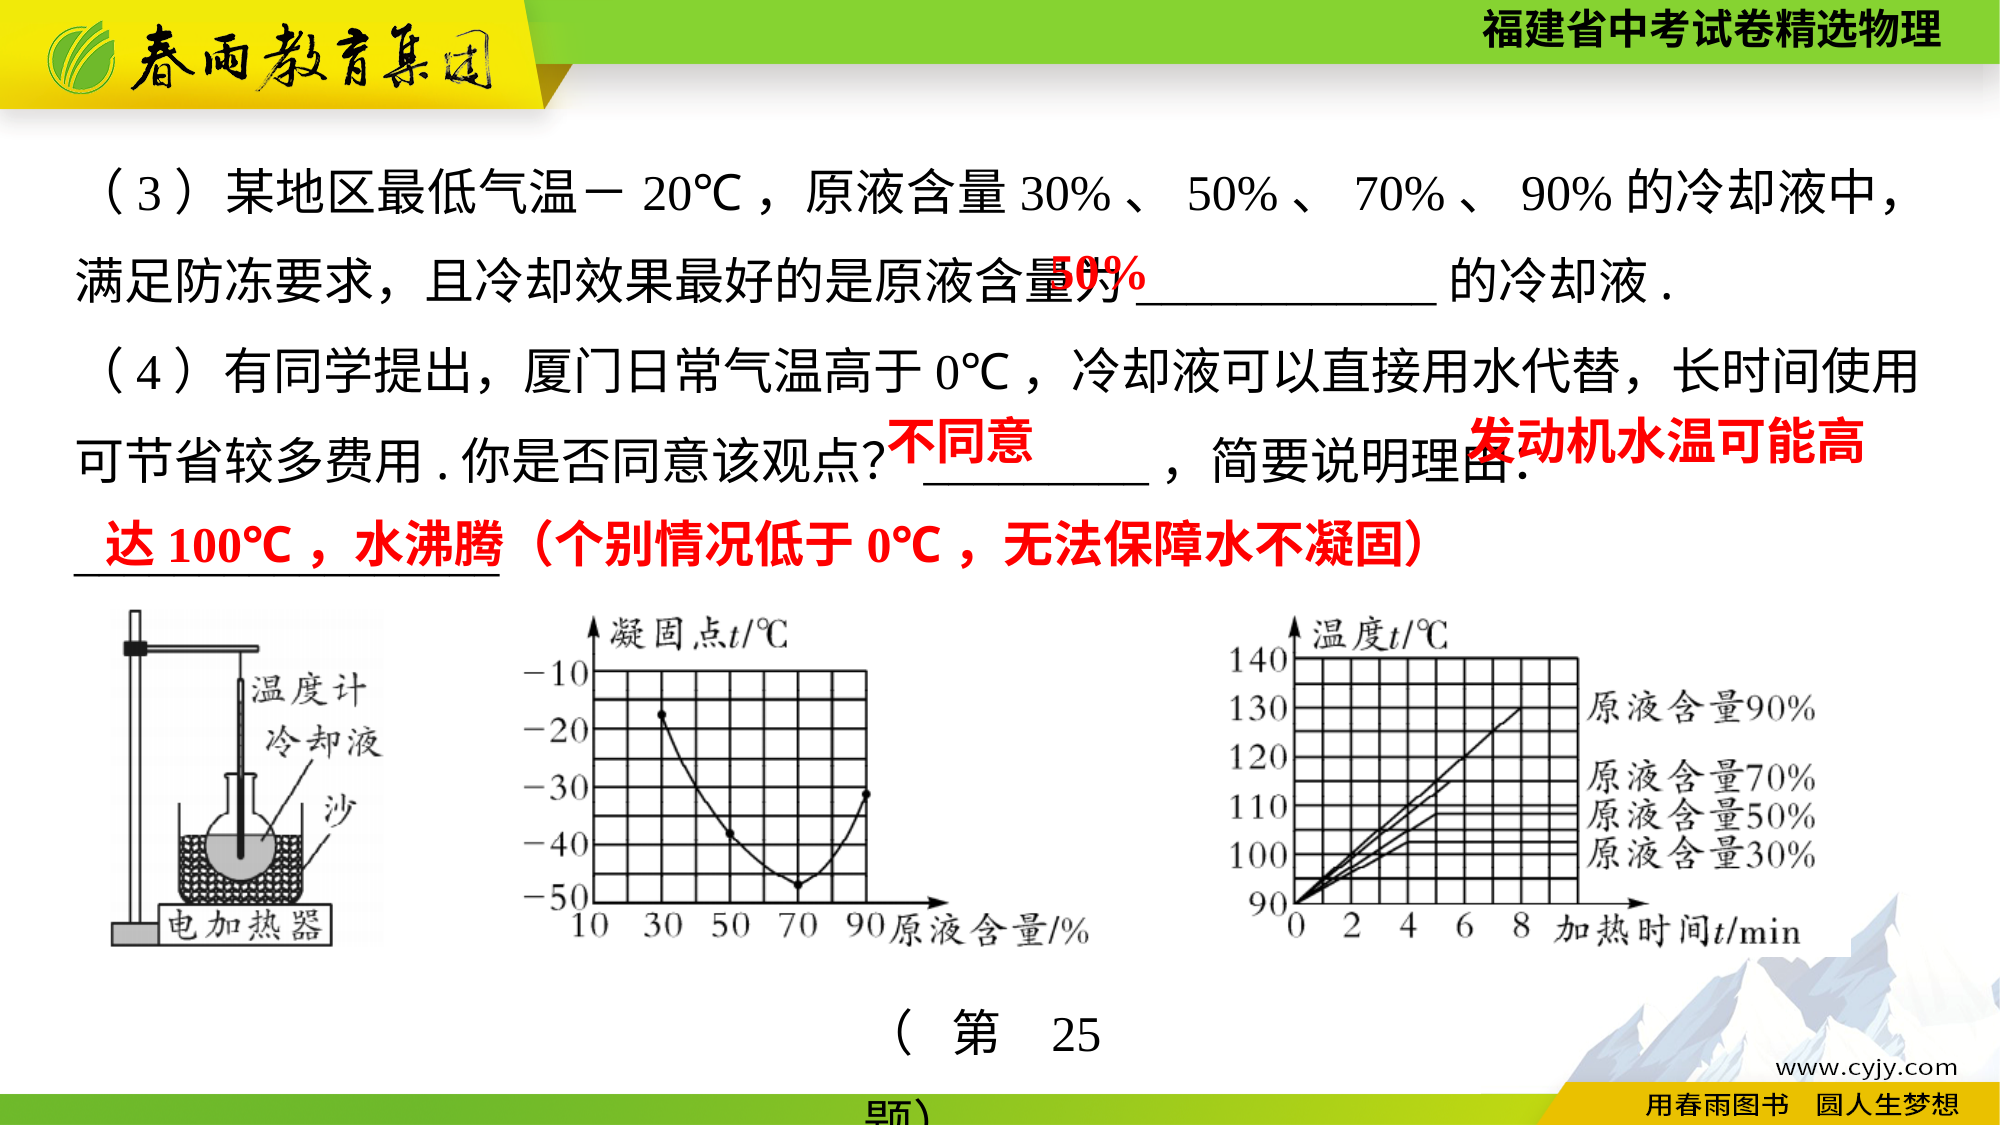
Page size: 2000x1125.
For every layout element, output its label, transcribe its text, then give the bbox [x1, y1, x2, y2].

list （3）某地区最低气温－20℃，原液含量30%、50%、70%、90%的冷却液中，满足防冻要求，且冷却效果最好的是原液含量为____________的冷却液. （4）有同学提出，厦门日常气温高于0℃，冷却液可以直接用水代替，长时间使用可节省较多费用.你是否同意该观点？_________，简要说明理由：_________________ __________________________________________________________. [59, 122, 1944, 592]
text_box 发动机水温可能高 [1451, 402, 1882, 478]
text_box （第25题） [848, 968, 1129, 1069]
text_box 达100℃，水沸腾（个别情况低于0℃，无法保障水不凝固） [90, 474, 1496, 580]
picture [0, 0, 2000, 1125]
text_box 50% [1034, 231, 1227, 307]
text_box 不同意 [871, 402, 1051, 474]
